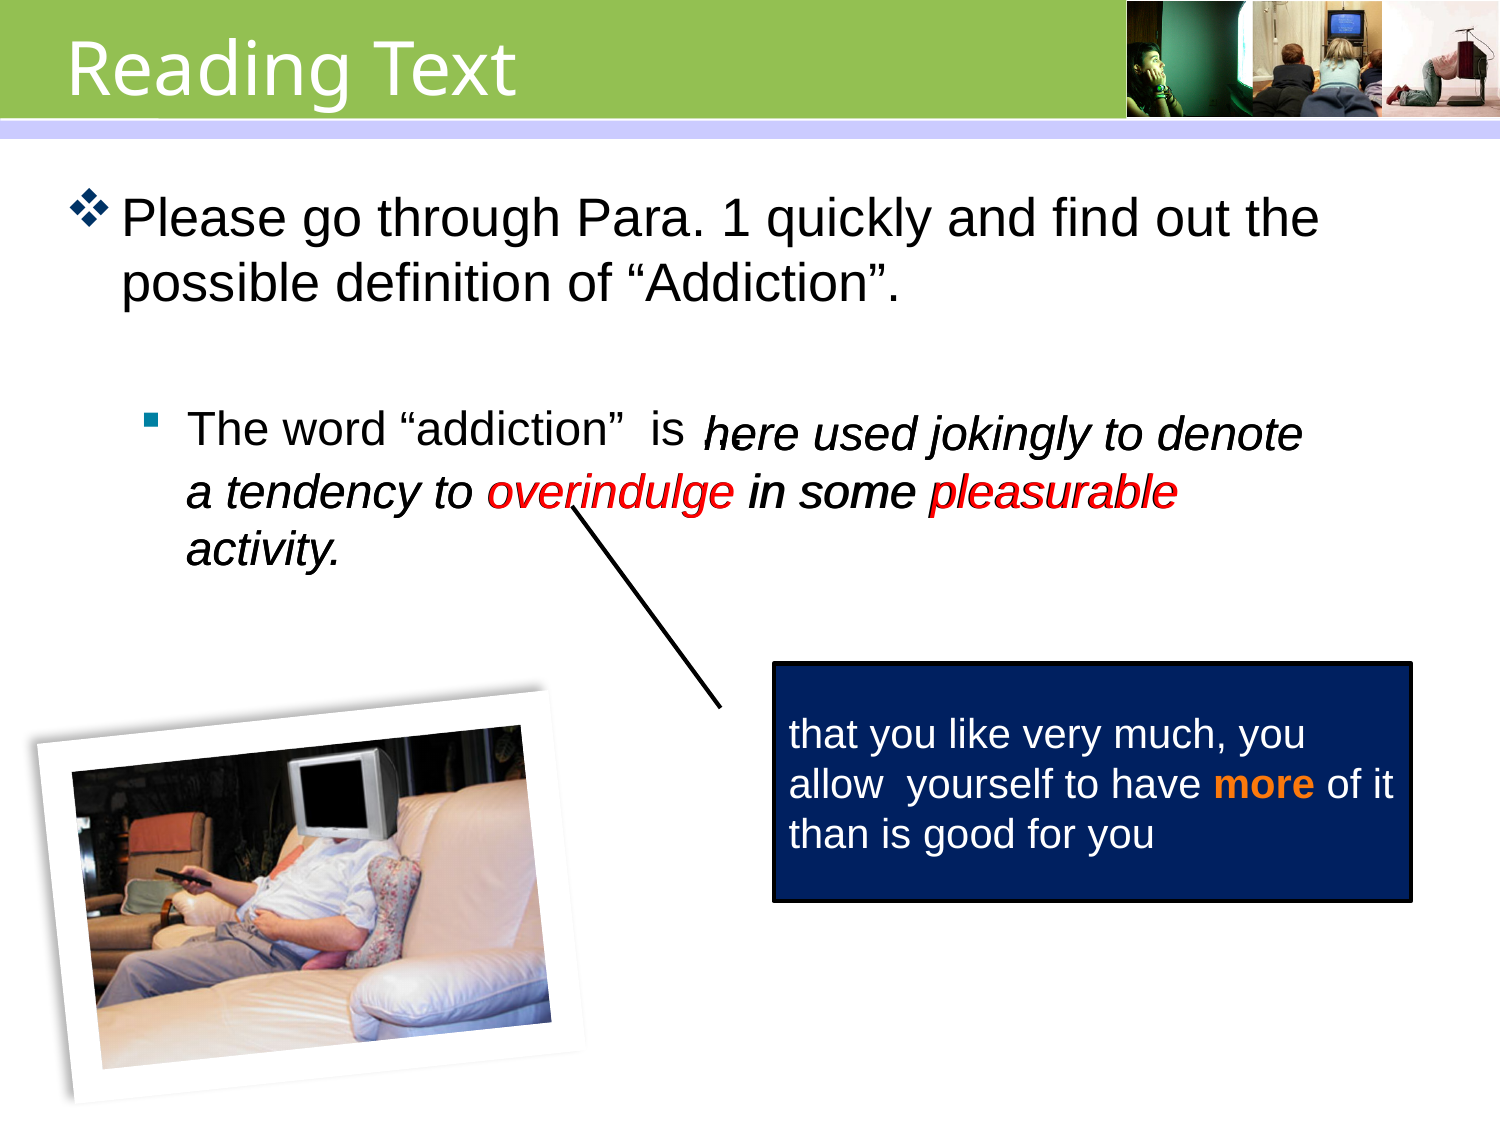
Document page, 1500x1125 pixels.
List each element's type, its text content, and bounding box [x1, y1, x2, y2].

text_box that you like very much, you allow yourself to have more of it than is good for you [772, 661, 1413, 903]
text_box that you like very much, you allow yourself to have more of it than is good for you [626, 583, 723, 710]
picture [1127, 1, 1500, 117]
picture [72, 725, 551, 1069]
text_box here used jokingly to denote a tendency to overindulge in some pleasurable activity. [171, 393, 1358, 583]
list Please go through Para. 1 quickly and find out the possible definition of “Addiction”. The word “addiction” is … [49, 174, 1438, 1051]
title Reading Text [49, 24, 1213, 106]
